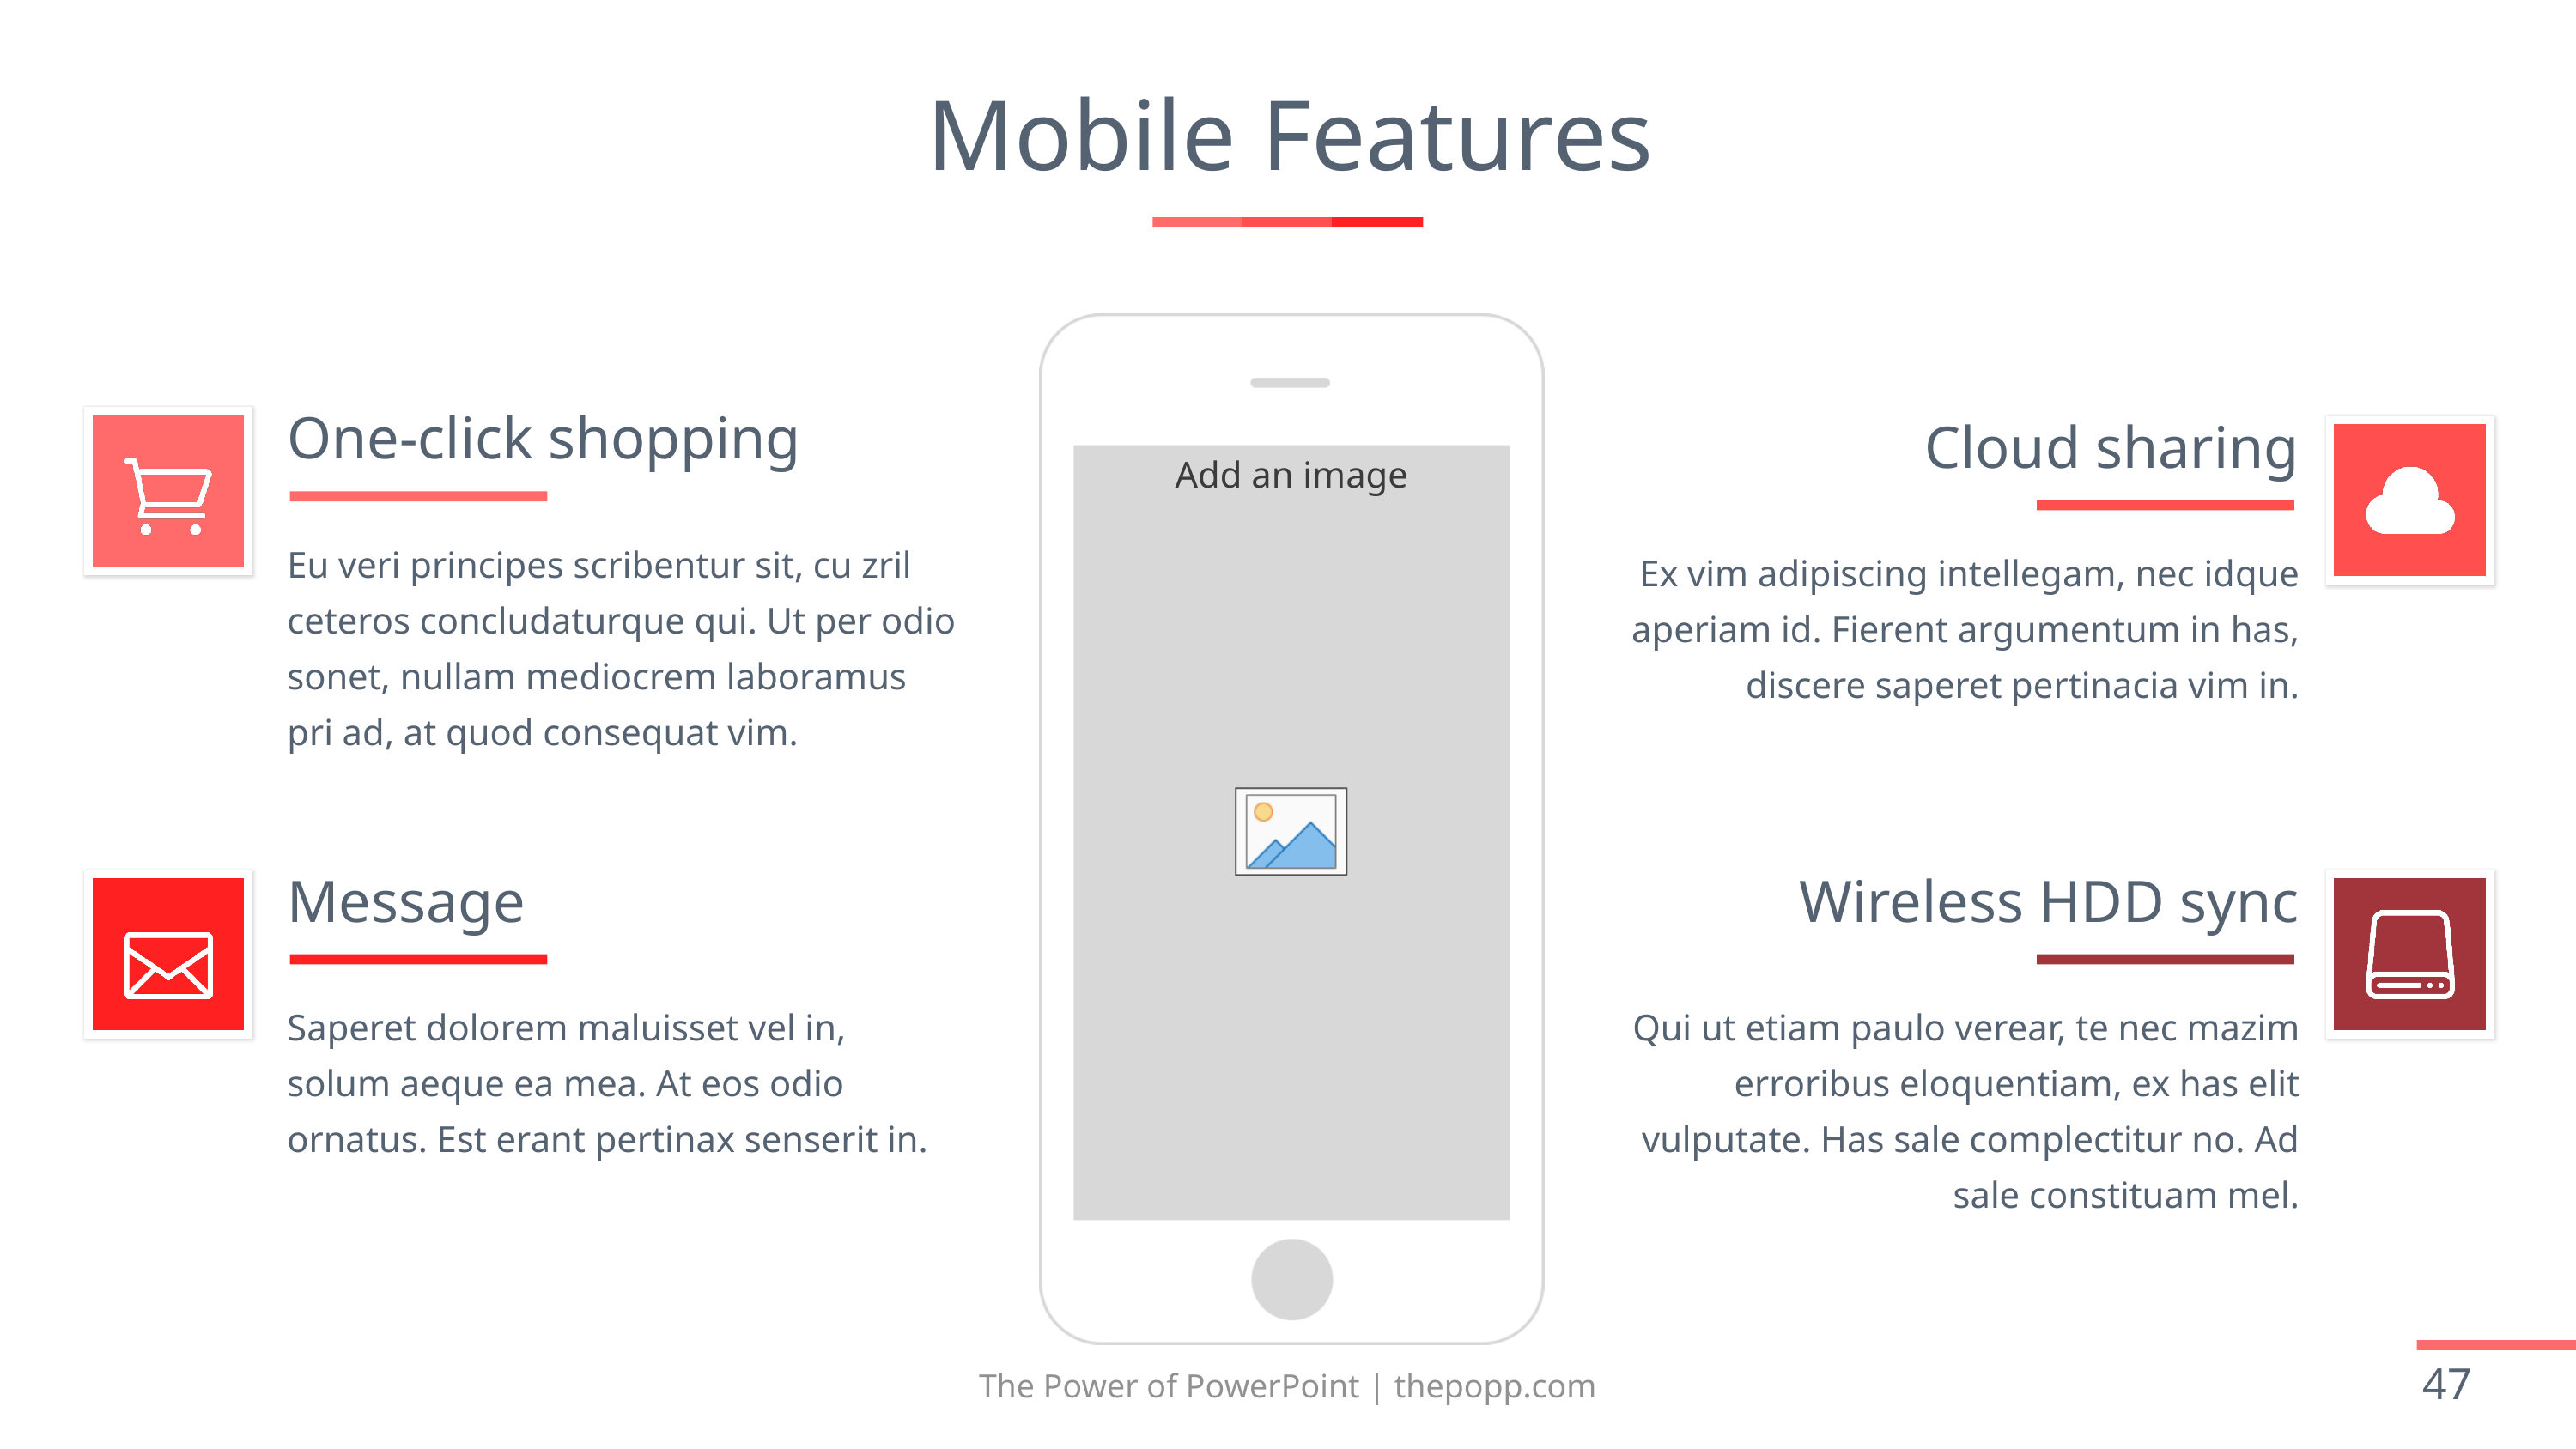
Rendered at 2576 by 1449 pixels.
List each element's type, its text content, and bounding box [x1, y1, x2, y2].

list Ex vim adipiscing intellegam, nec idque aperiam id. Fierent argumentum in has, discere saperet pertinacia vim in. [1604, 531, 2313, 822]
list One-click shopping [274, 383, 971, 489]
picture [2366, 910, 2455, 999]
list Eu veri principes scribentur sit, cu zril ceteros concludaturque qui. Ut per odio sonet, nullam mediocrem laboramus pri ad, at quod consequat vim. [274, 523, 971, 813]
picture [1039, 313, 1545, 1345]
slide_number 47 [2409, 1351, 2576, 1421]
list Message [274, 846, 971, 952]
title Mobile Features [69, 49, 2512, 230]
picture [124, 446, 213, 536]
footer The Power of PowerPoint | thepopp.com [853, 1349, 1723, 1427]
picture [124, 910, 213, 999]
picture [2366, 455, 2455, 545]
list Saperet dolorem maluisset vel in, solum aeque ea mea. At eos odio ornatus. Est erant pertinax senserit in. [274, 985, 971, 1276]
list Wireless HDD sync [1604, 846, 2313, 952]
list Cloud sharing [1604, 392, 2313, 498]
list Qui ut etiam paulo verear, te nec mazim erroribus eloquentiam, ex has elit vulputate. Has sale complectitur no. Ad sale constituam mel. [1604, 985, 2313, 1276]
